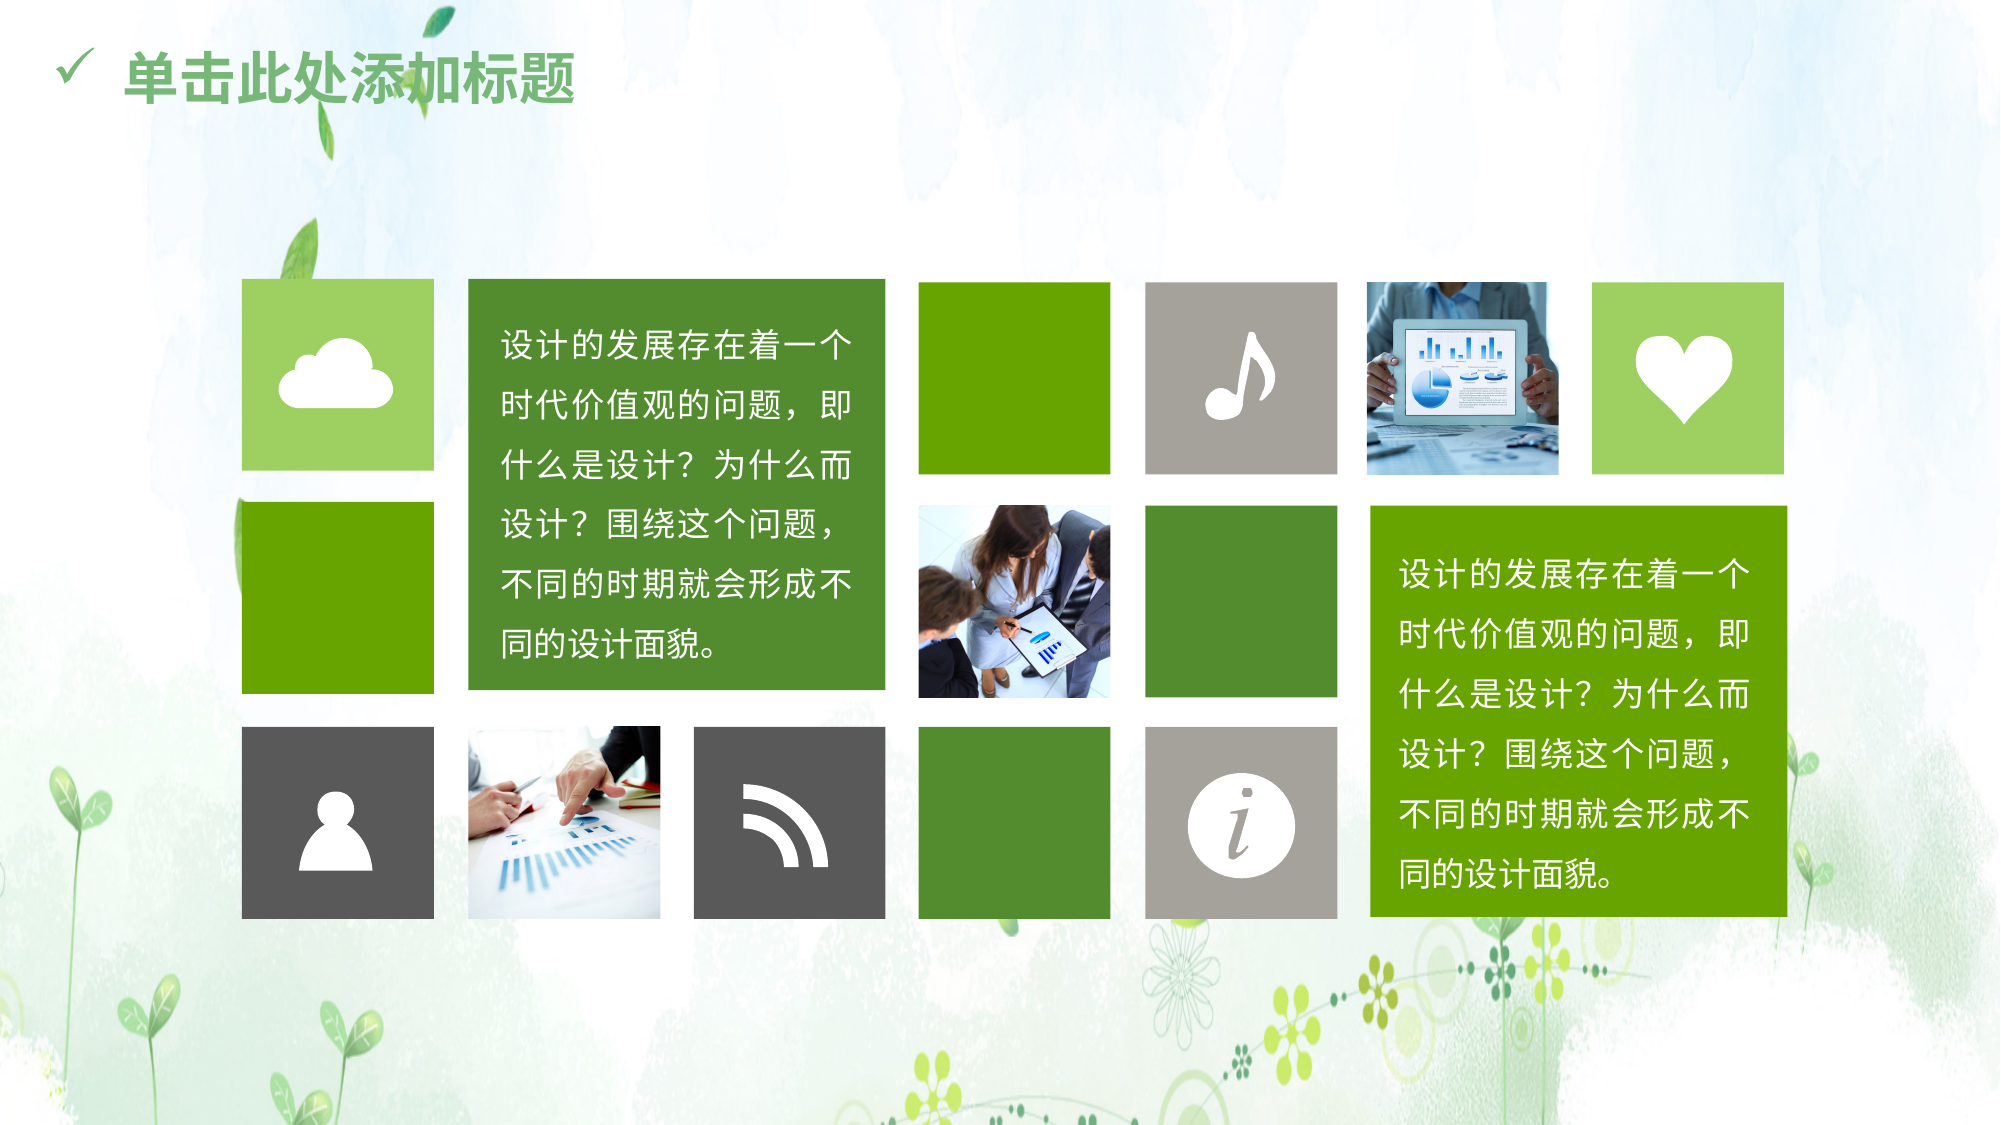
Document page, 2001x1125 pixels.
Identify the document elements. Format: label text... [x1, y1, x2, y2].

text_box [1366, 282, 1559, 475]
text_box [1591, 282, 1784, 475]
text_box [468, 726, 661, 919]
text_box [1370, 505, 1788, 917]
title 单击此处添加标题 [36, 43, 1762, 120]
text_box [241, 726, 434, 919]
text_box [1145, 505, 1338, 698]
text_box [918, 726, 1111, 919]
text_box [241, 501, 434, 694]
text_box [1145, 282, 1338, 475]
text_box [693, 726, 886, 919]
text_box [241, 278, 434, 471]
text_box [468, 278, 886, 691]
picture [0, 0, 2001, 1125]
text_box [1145, 726, 1338, 919]
text_box [918, 505, 1111, 698]
text_box [918, 282, 1111, 475]
